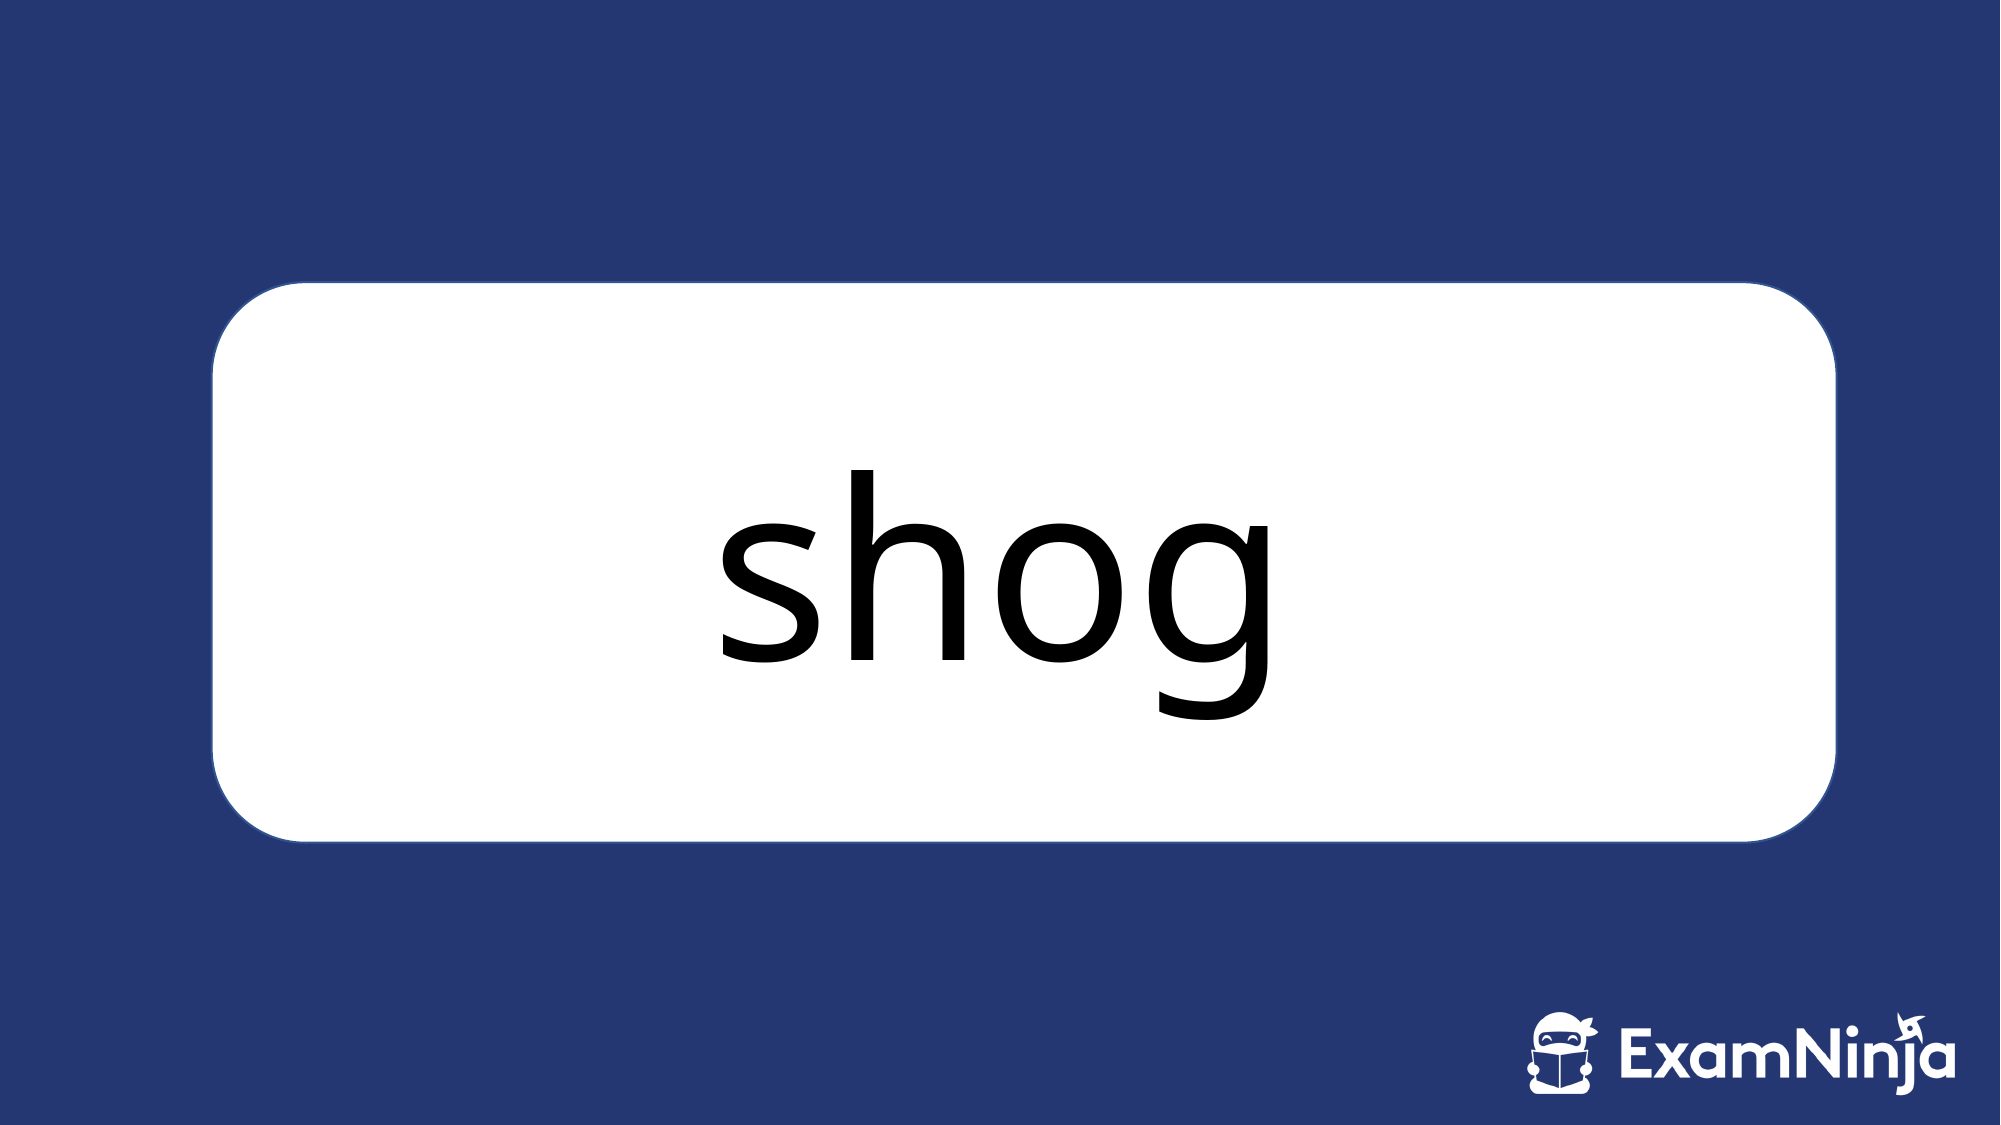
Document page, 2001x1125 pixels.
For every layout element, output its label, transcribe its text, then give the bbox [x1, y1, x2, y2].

text_box shog [143, 403, 1857, 719]
text_box [210, 719, 1838, 844]
picture [1501, 1003, 1979, 1102]
text_box [210, 281, 1838, 403]
